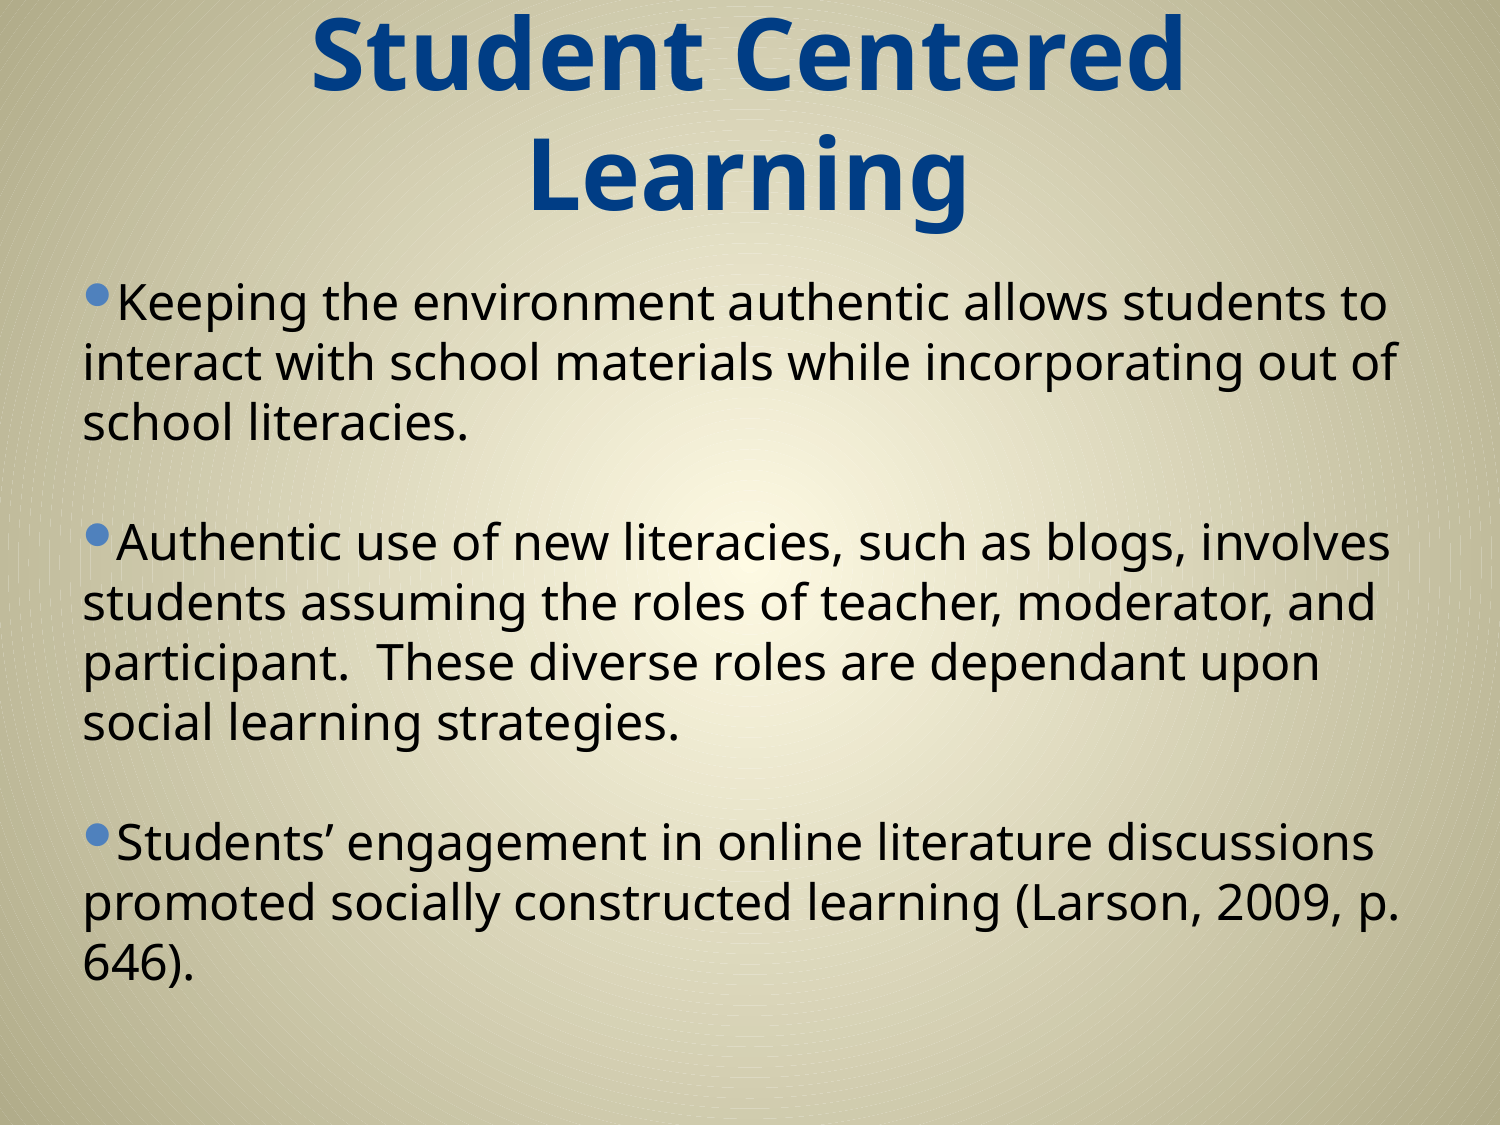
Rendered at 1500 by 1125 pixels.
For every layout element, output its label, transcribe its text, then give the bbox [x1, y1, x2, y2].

list Keeping the environment authentic allows students to interact with school materials while incorporating out of school literacies. Authentic use of new literacies, such as blogs, involves students assuming the roles of teacher, moderator, and participant. These diverse roles are dependant upon social learning strategies. Students’ engagement in online literature discussions promoted socially constructed learning (Larson, 2009, p. 646). [75, 262, 1425, 1005]
title Student Centered Learning [75, 50, 1425, 238]
